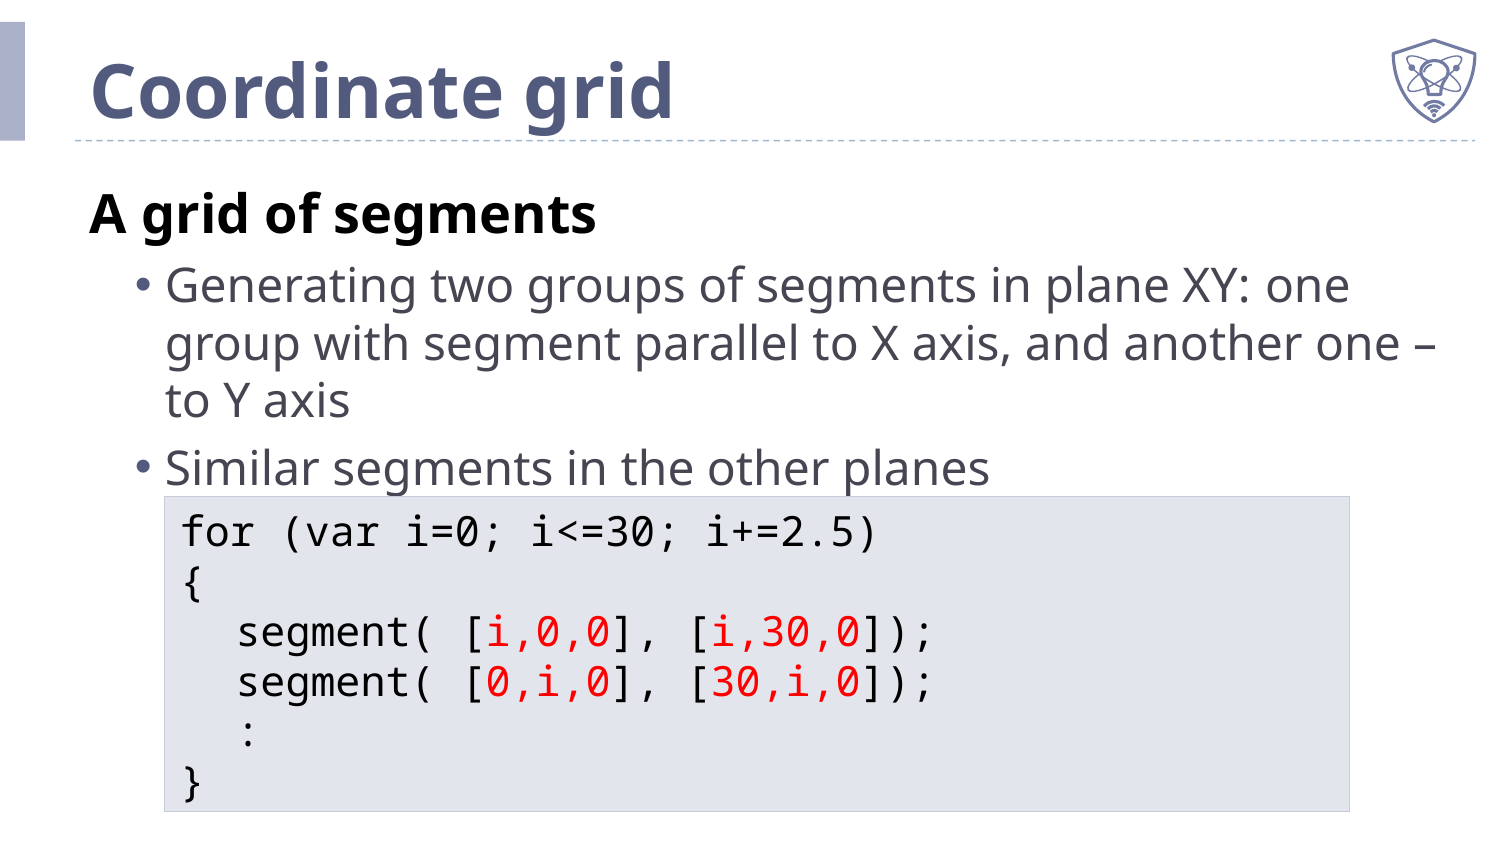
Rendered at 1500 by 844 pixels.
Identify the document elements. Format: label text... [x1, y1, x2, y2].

title Coordinate grid [75, 18, 1475, 141]
list A grid of segments Generating two groups of segments in plane XY: one group with segment parallel to X axis, and another one – to Y axis Similar segments in the other planes [75, 171, 1475, 835]
text_box for (var i=0; i<=30; i+=2.5) { segment( [i,0,0], [i,30,0]); segment( [0,i,0], [30,i,0]); : } [164, 496, 1350, 812]
